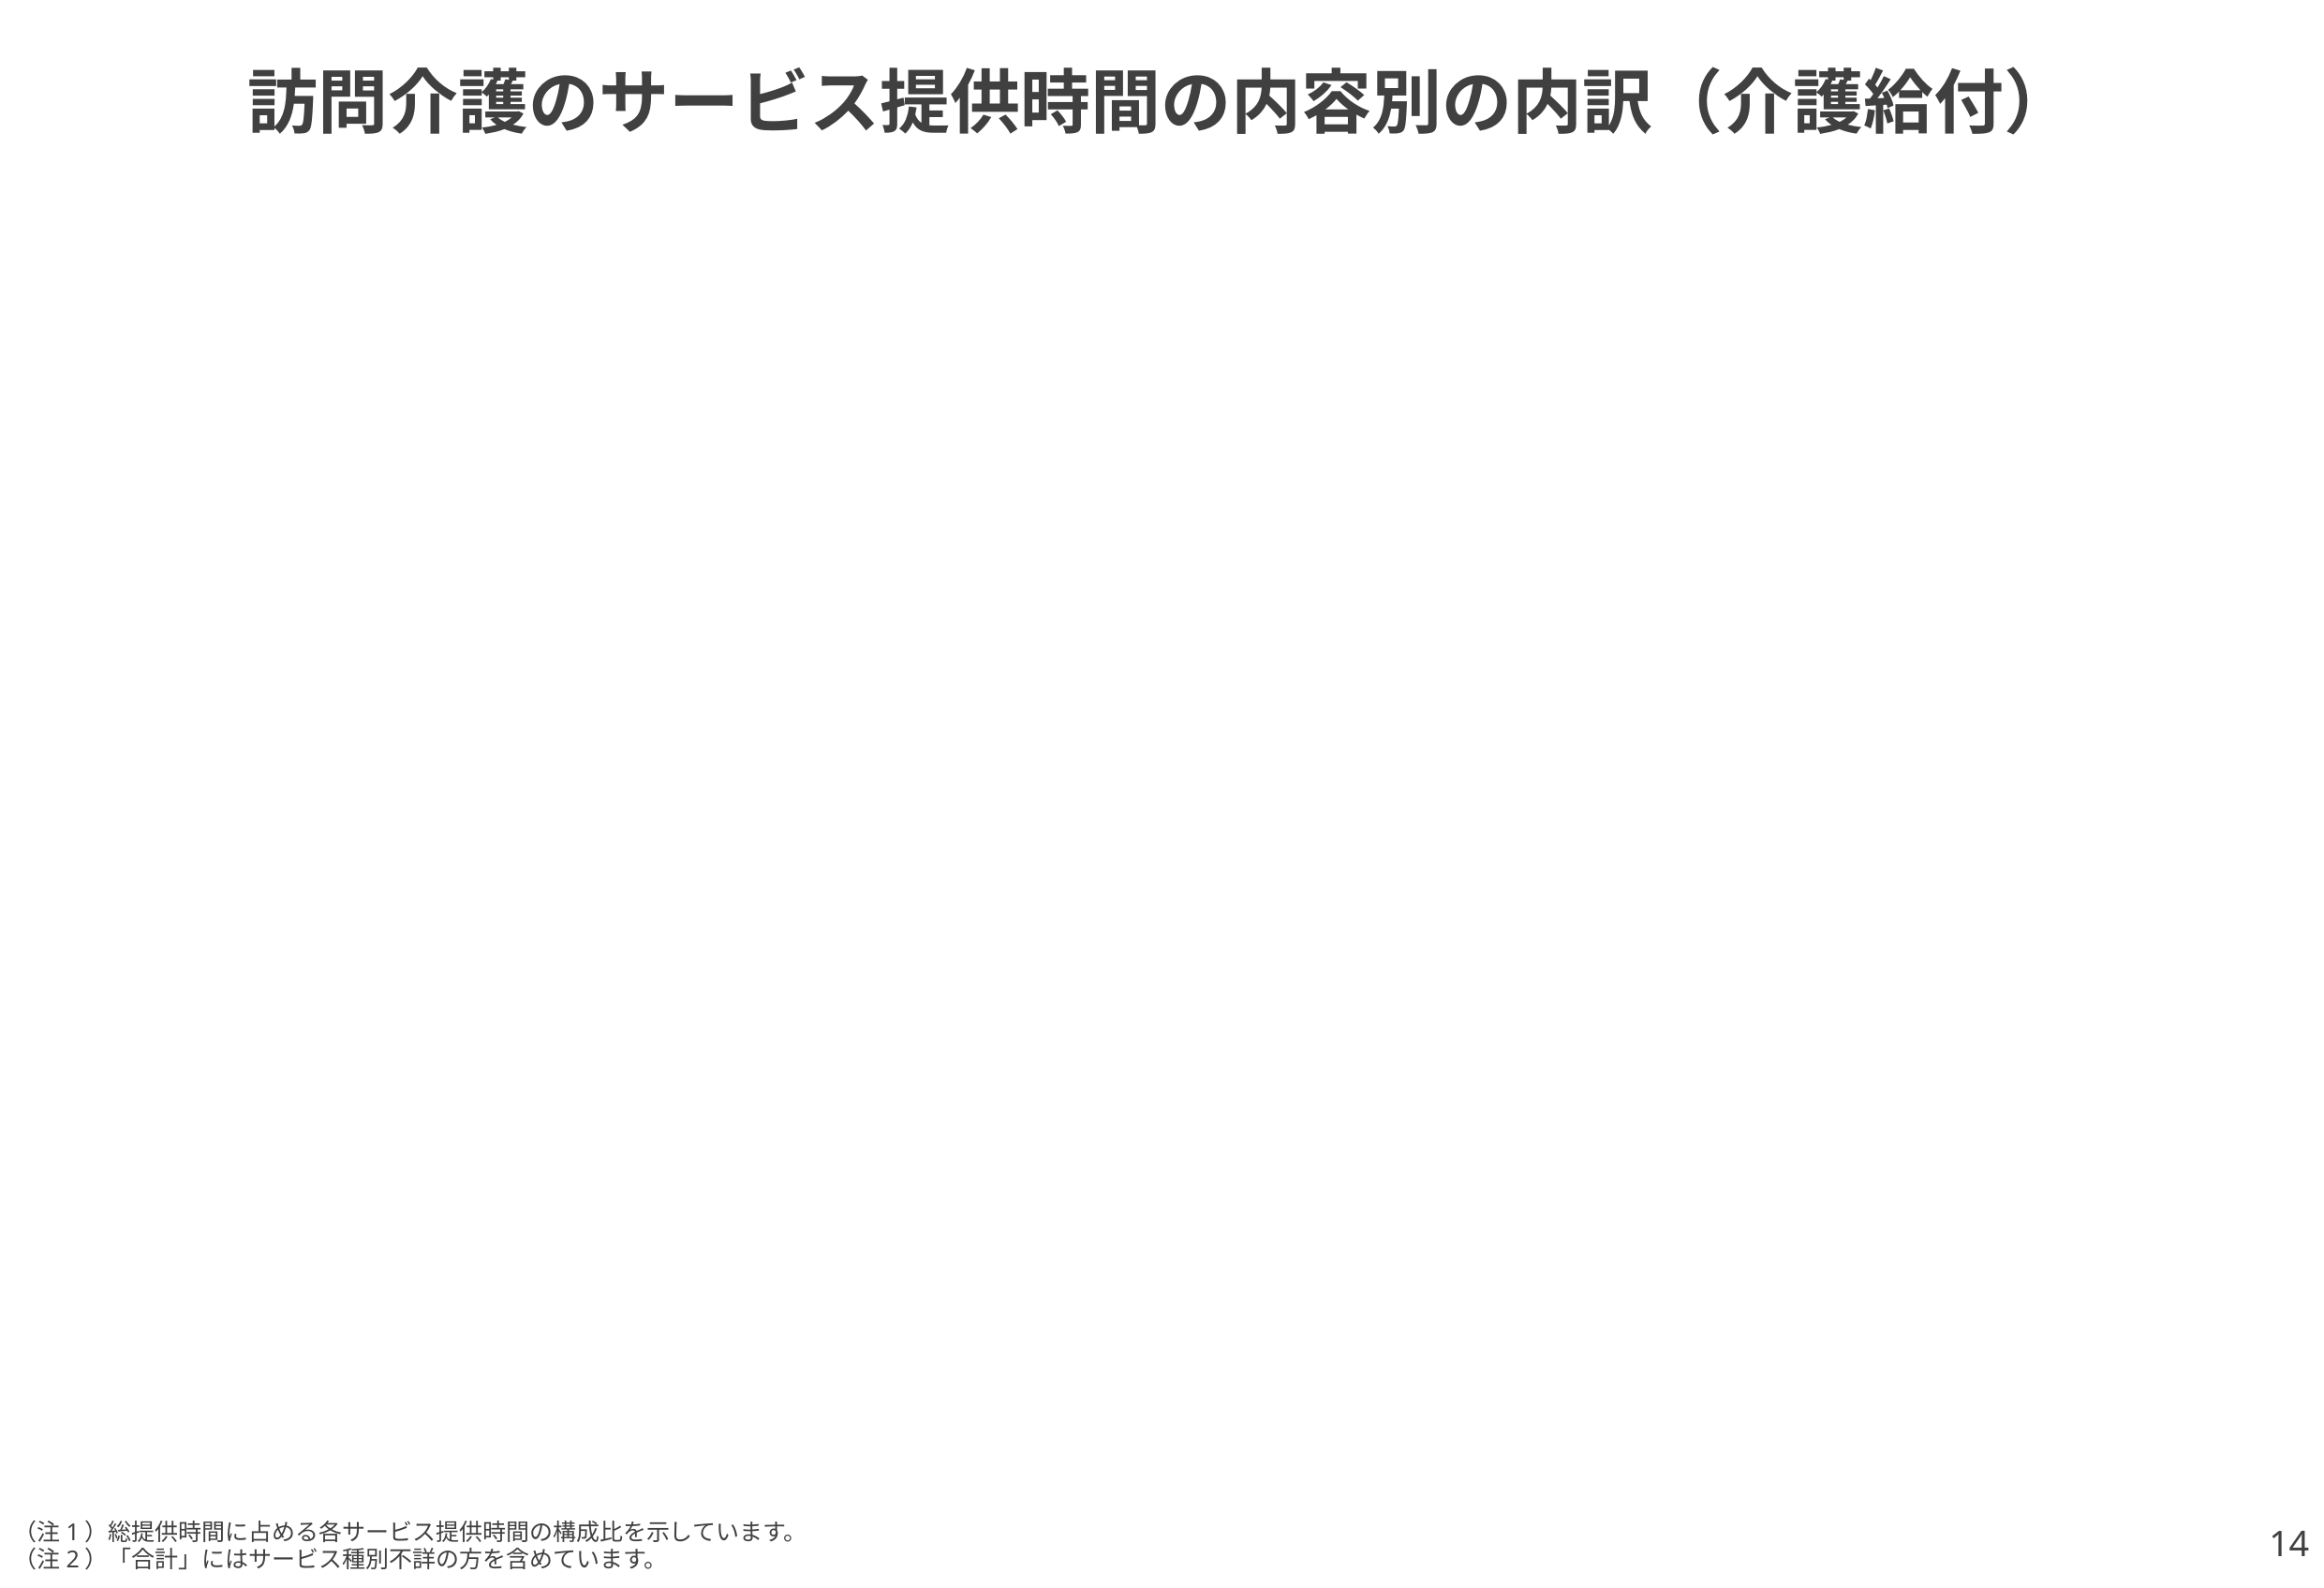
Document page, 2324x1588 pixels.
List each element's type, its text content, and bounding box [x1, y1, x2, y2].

title 訪問介護のサービス提供時間の内容別の内訳（介護給付） [100, 31, 2224, 179]
text_box （注1）総提供時間に占める各サービス提供時間の構成比を示しています。 （注2）「合計」にはサービス種別不詳の方を含めています。 [0, 1509, 2154, 1581]
slide_number 14 [1800, 1503, 2324, 1588]
